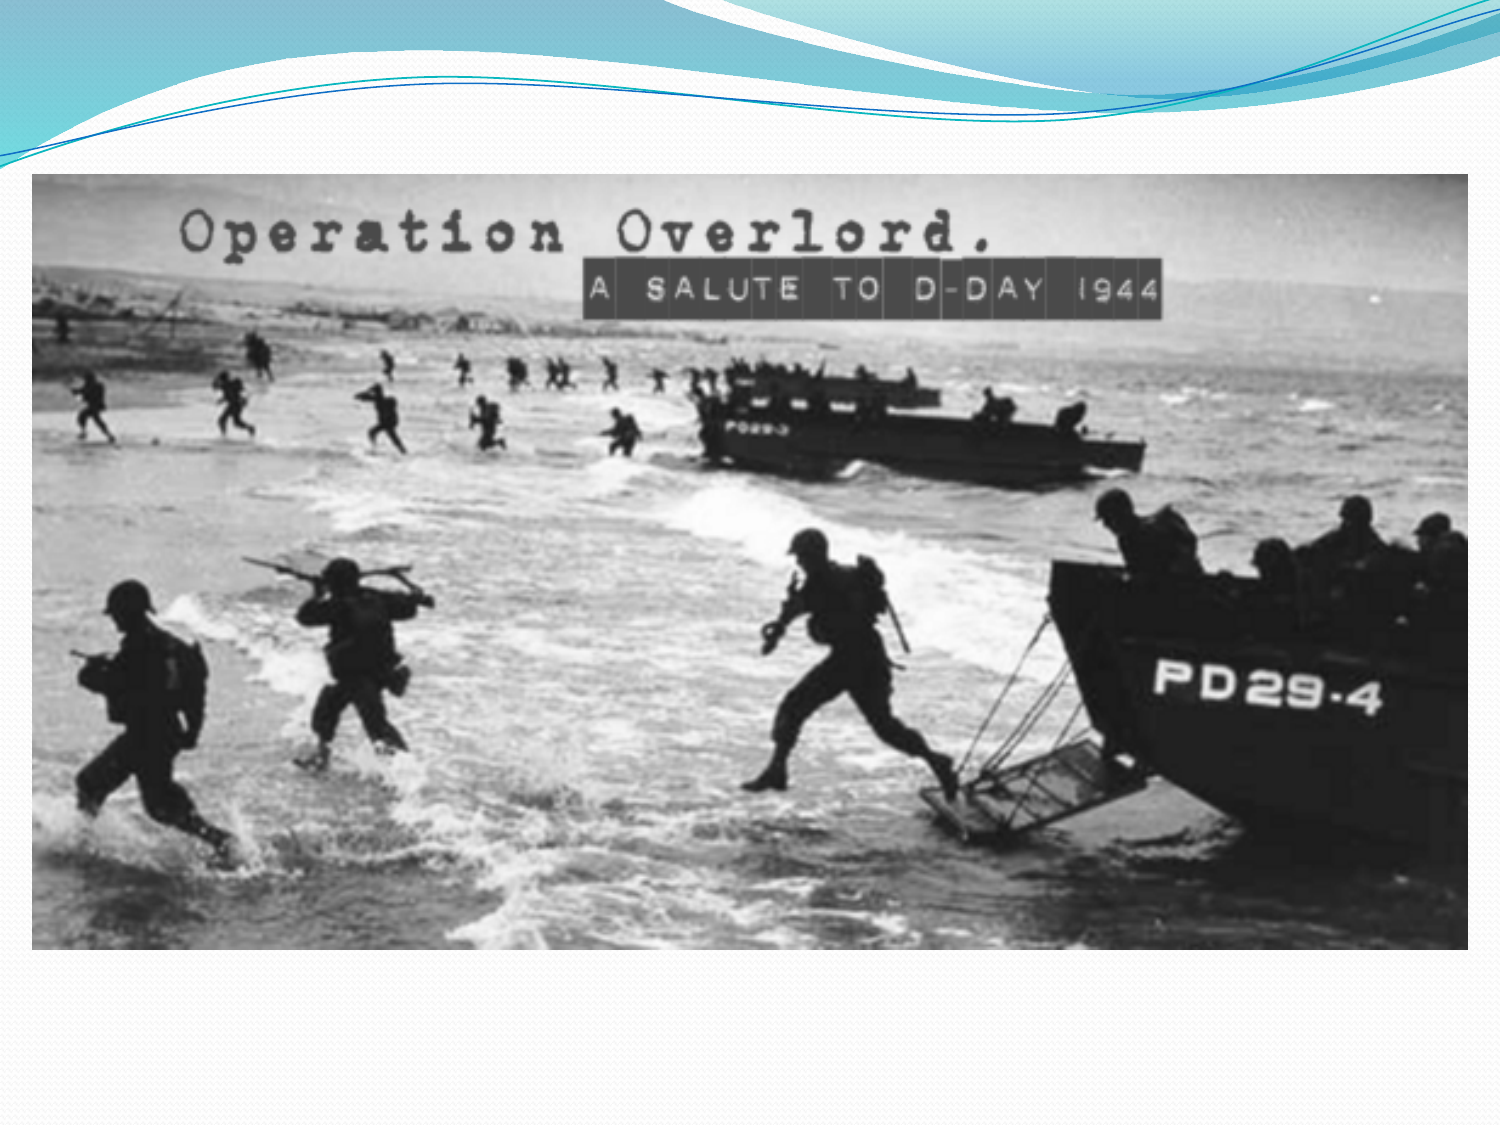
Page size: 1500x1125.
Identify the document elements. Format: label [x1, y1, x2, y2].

picture [31, 174, 1469, 951]
